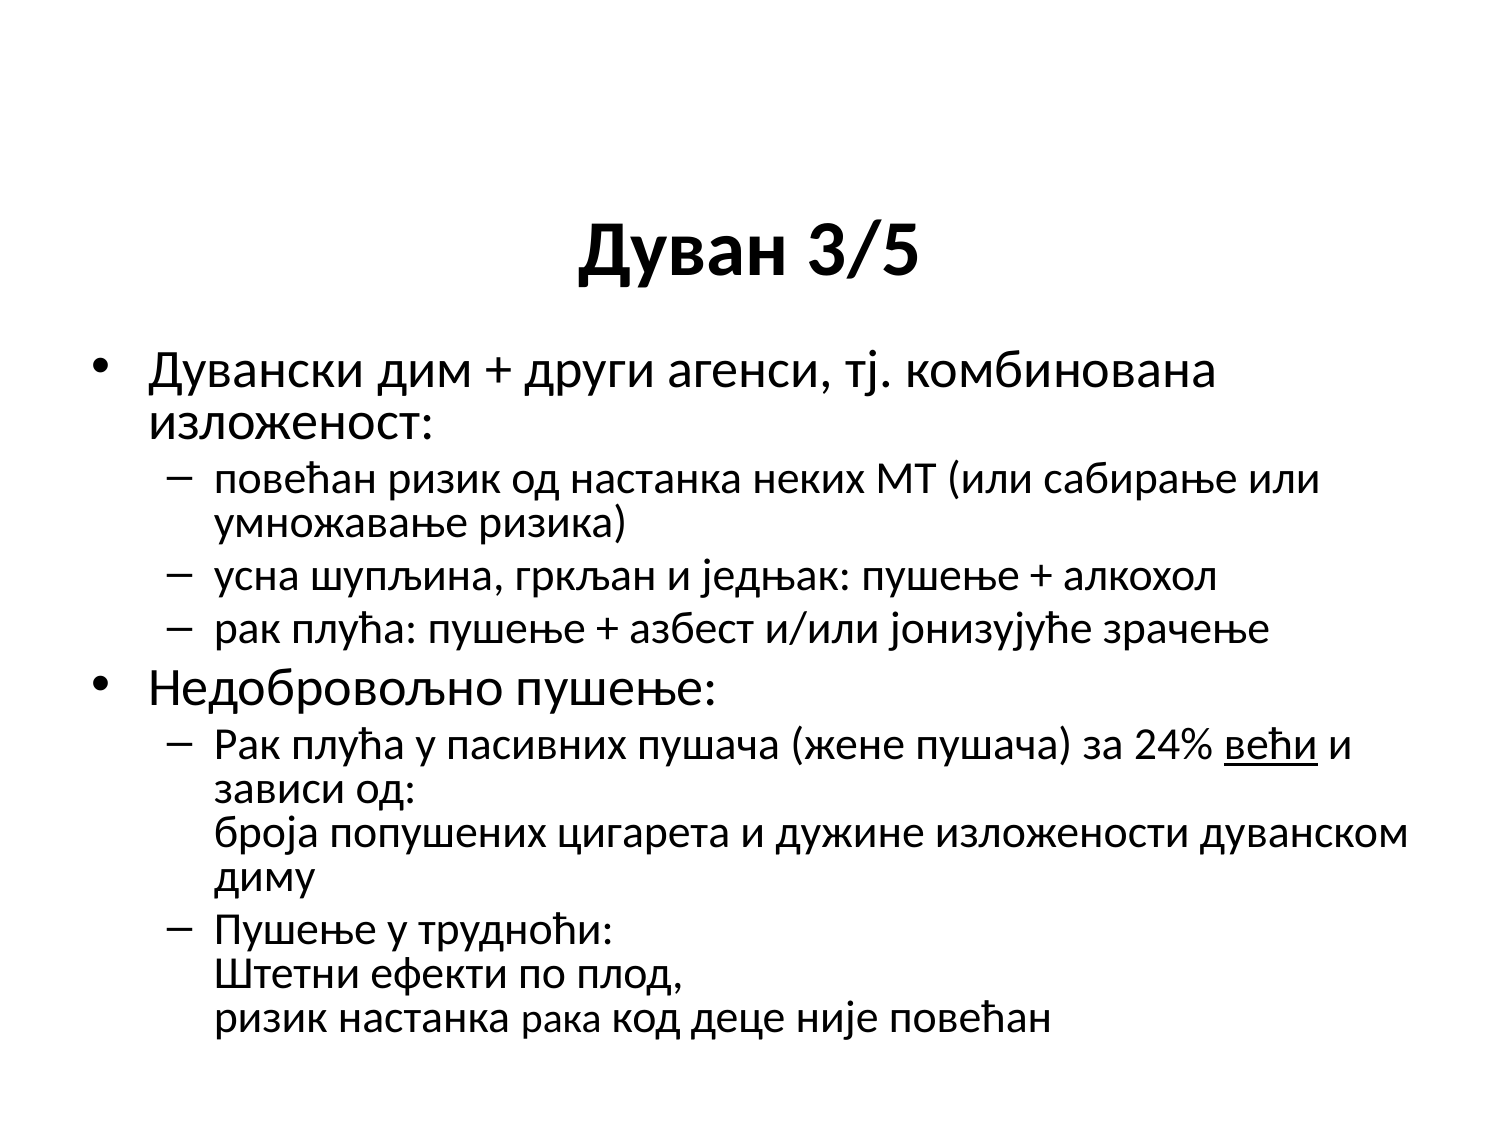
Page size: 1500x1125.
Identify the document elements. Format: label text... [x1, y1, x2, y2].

title Дуван 3/5 [75, 174, 1425, 315]
list Дувански дим + други агенси, тј. комбинована изложеност: повећан ризик од настанка неких МТ (или сабирање или умножавање ризика) усна шупљина, гркљан и једњак: пушење + алкохол рак плућа: пушење + азбест и/или јонизујуће зрачење Недобровољно пушење: Рак плућа у пасивних пушача (жене пушача) за 24% већи и зависи од: броја попушених цигарета и дужине изложености дуванском диму Пушење у трудноћи: Штетни ефекти по плод, ризик настанка рака код деце није повећан [76, 338, 1427, 1081]
